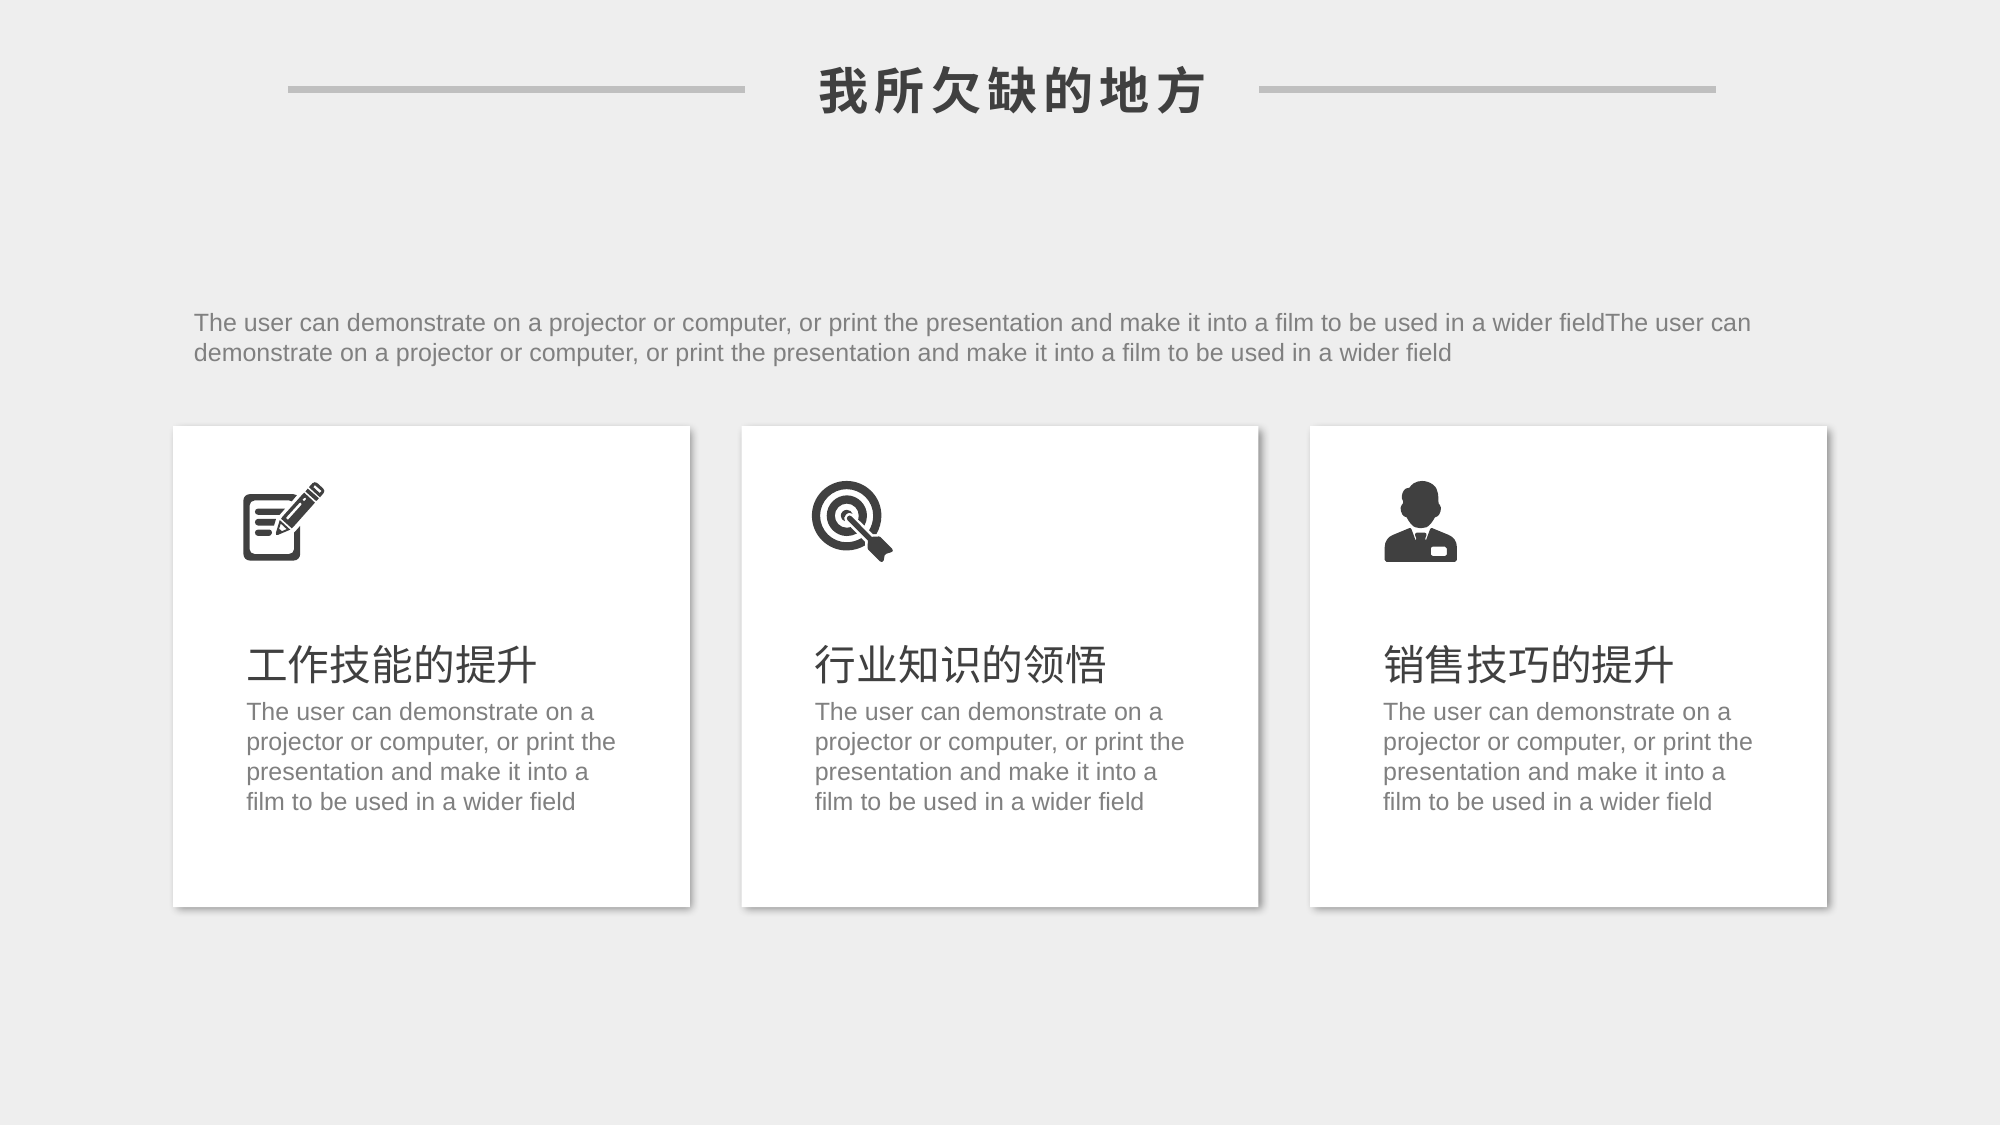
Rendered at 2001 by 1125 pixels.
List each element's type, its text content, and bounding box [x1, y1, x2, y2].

text_box 我所欠缺的地方 [752, 51, 1273, 127]
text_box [741, 425, 1259, 908]
text_box The user can demonstrate on a projector or computer, or print the presentation and make it into a film to be used in a wider fieldThe user can demonstrate on a projector or computer, or print the presentation and make it into a film to be used in a wider field [179, 298, 1827, 374]
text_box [1310, 425, 1827, 908]
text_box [173, 425, 690, 908]
